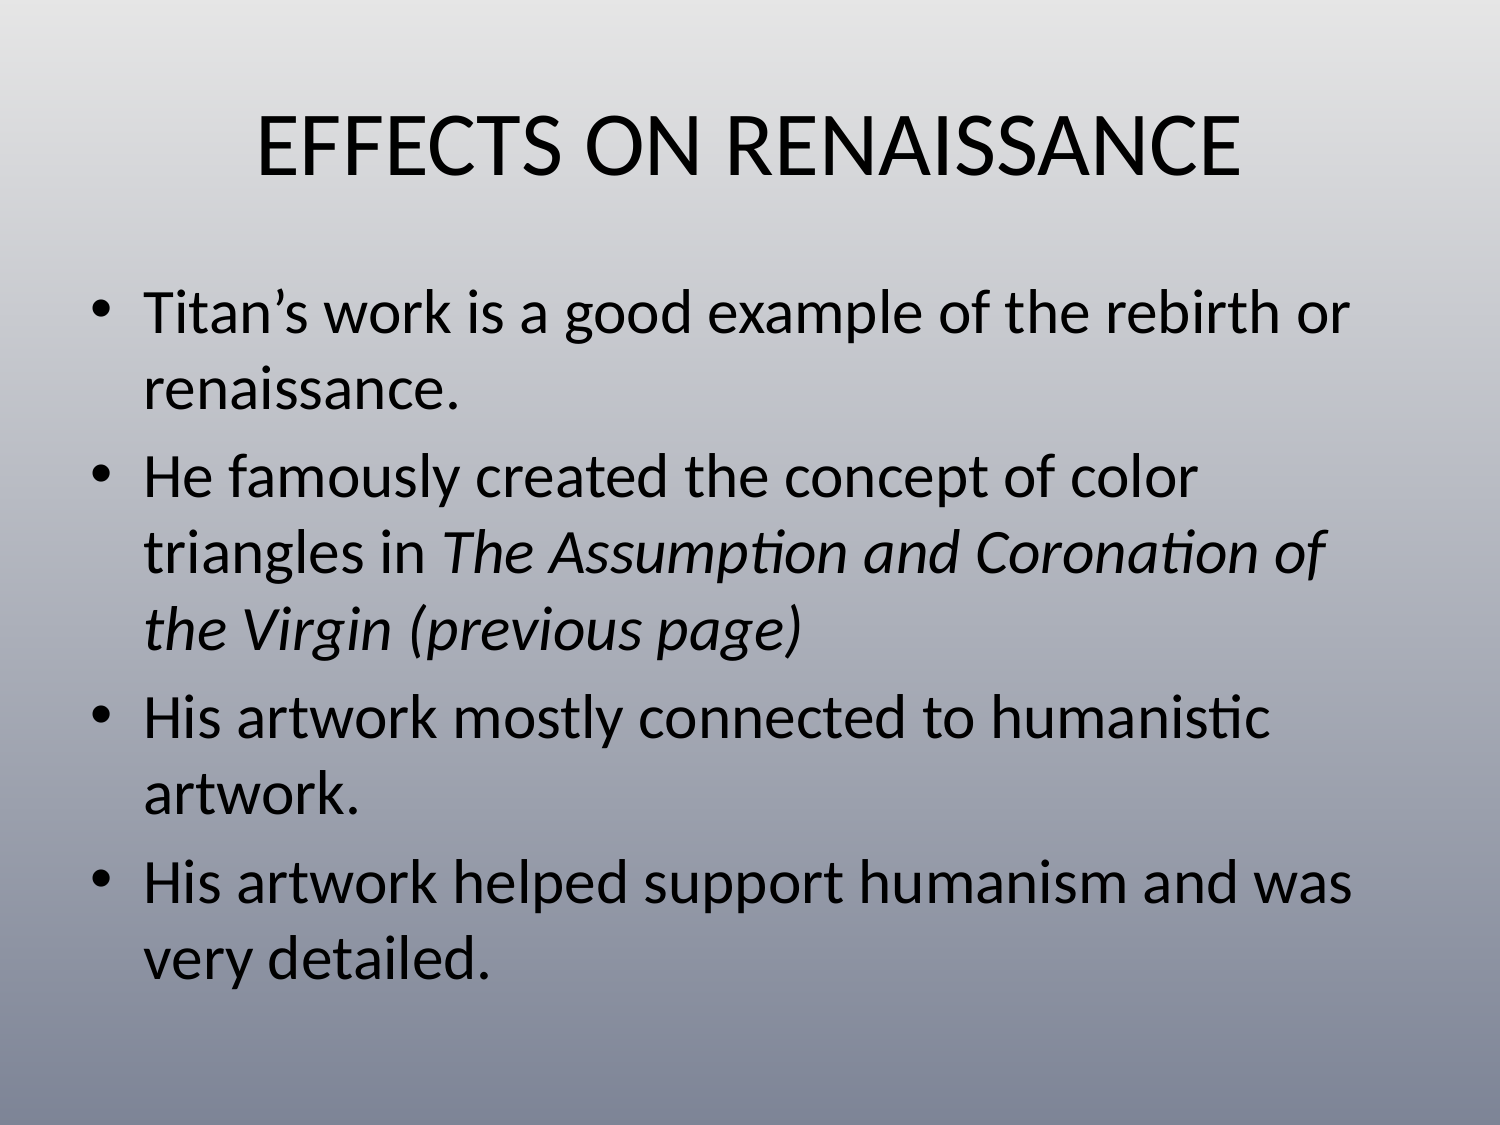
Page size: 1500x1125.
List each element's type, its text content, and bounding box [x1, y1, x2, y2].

title EFFECTS ON RENAISSANCE [75, 45, 1425, 233]
list Titan’s work is a good example of the rebirth or renaissance. He famously created the concept of color triangles in The Assumption and Coronation of the Virgin (previous page) His artwork mostly connected to humanistic artwork. His artwork helped support humanism and was very detailed. [75, 262, 1425, 1005]
